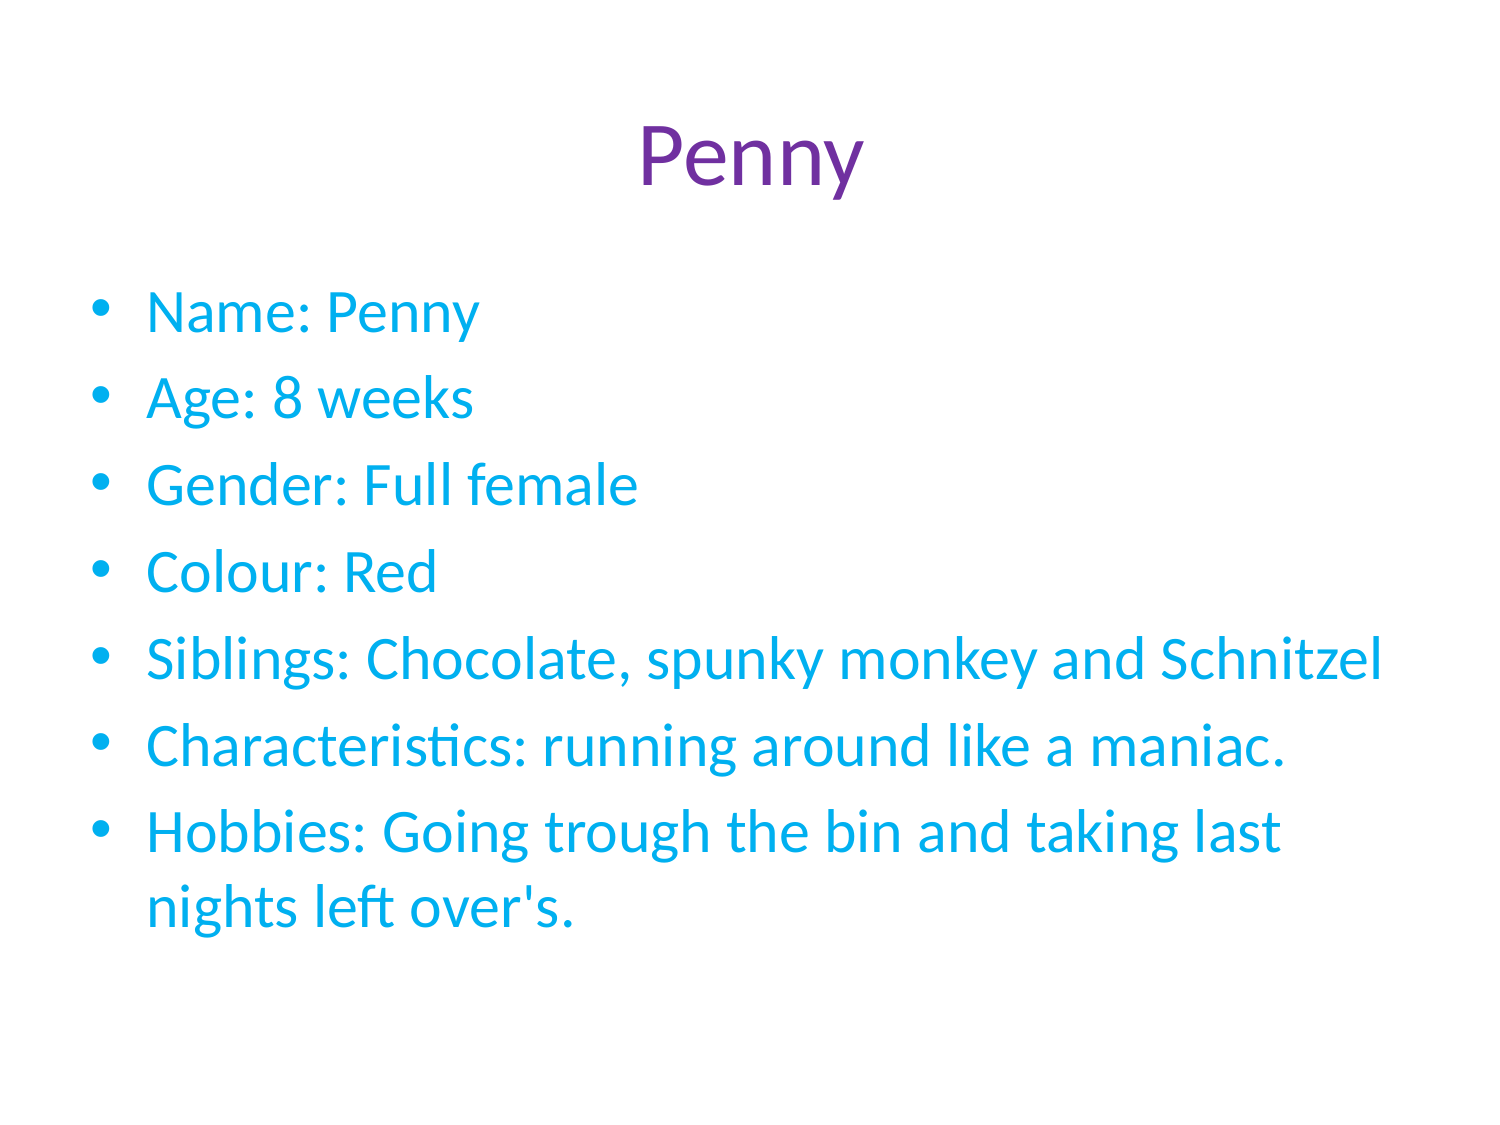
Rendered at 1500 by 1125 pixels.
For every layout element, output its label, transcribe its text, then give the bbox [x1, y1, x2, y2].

list Name: Penny Age: 8 weeks Gender: Full female Colour: Red Siblings: Chocolate, spunky monkey and Schnitzel Characteristics: running around like a maniac. Hobbies: Going trough the bin and taking last nights left over's. [75, 262, 1425, 1005]
title Penny [76, 54, 1427, 243]
